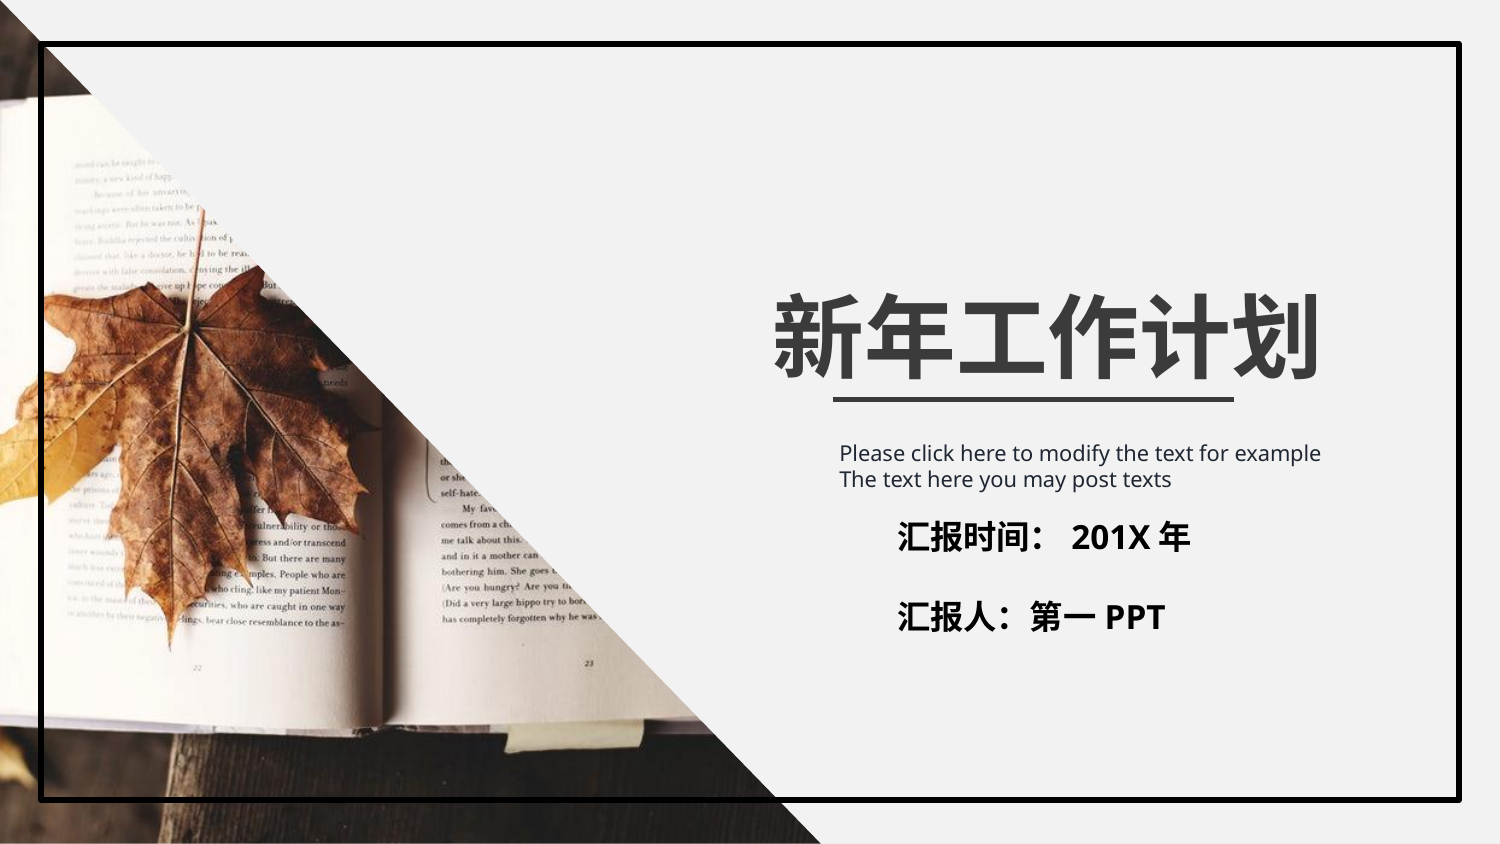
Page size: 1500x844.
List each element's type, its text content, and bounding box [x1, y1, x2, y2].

text_box [0, 0, 823, 844]
text_box 新年工作计划 [757, 272, 1348, 397]
text_box [39, 42, 1461, 802]
text_box 汇报时间：201X年 汇报人：第一PPT [882, 508, 1338, 644]
text_box Please click here to modify the text for example The text here you may post texts [824, 431, 1500, 500]
